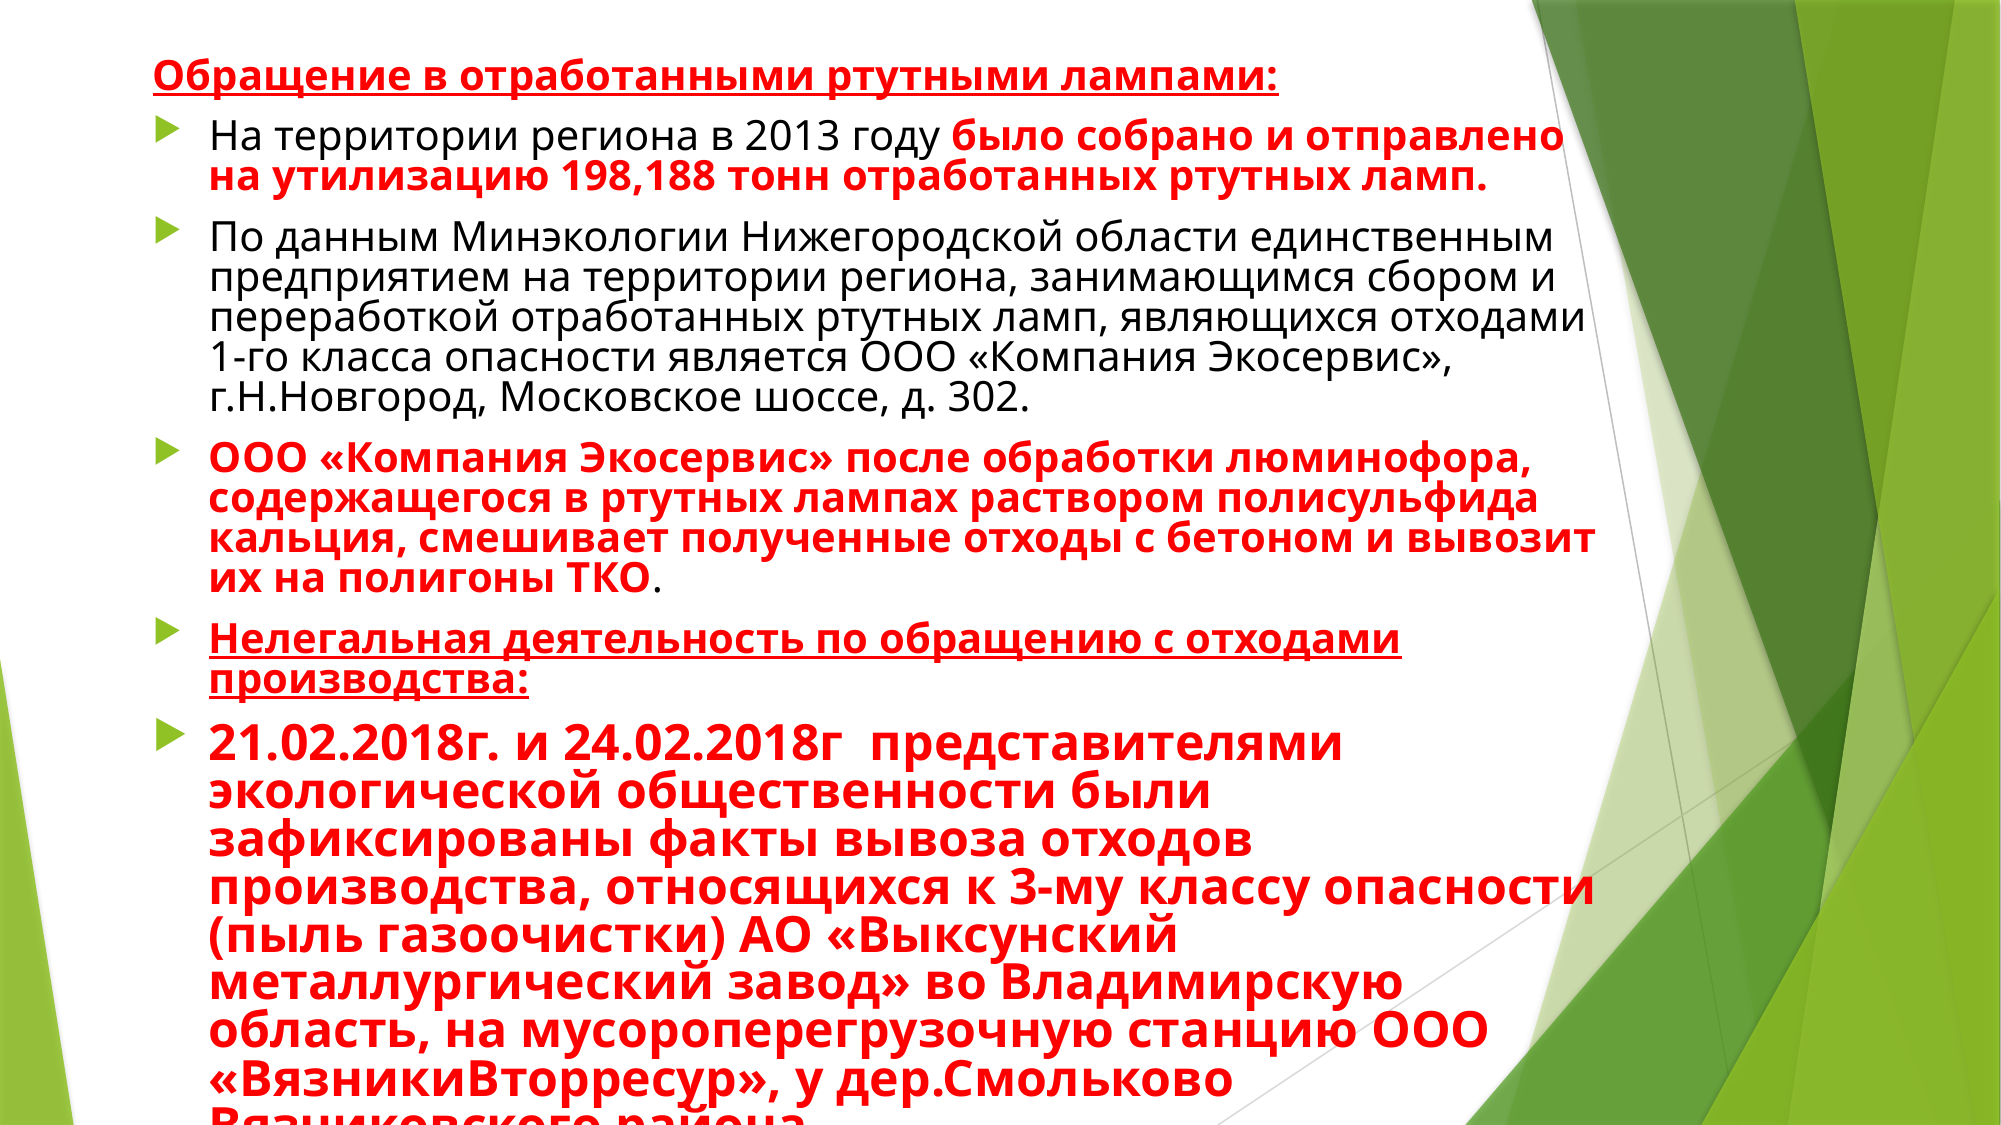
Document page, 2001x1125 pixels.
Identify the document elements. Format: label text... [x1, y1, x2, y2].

list Обращение в отработанными ртутными лампами: На территории региона в 2013 году было собрано и отправлено на утилизацию 198,188 тонн отработанных ртутных ламп. По данным Минэкологии Нижегородской области единственным предприятием на территории региона, занимающимся сбором и переработкой отработанных ртутных ламп, являющихся отходами 1-го класса опасности является ООО «Компания Экосервис», г.Н.Новгород, Московское шоссе, д. 302. ООО «Компания Экосервис» после обработки люминофора, содержащегося в ртутных лампах раствором полисульфида кальция, смешивает полученные отходы с бетоном и вывозит их на полигоны ТКО. Нелегальная деятельность по обращению с отходами производства: 21.02.2018г. и 24.02.2018г представителями экологической общественности были зафиксированы факты вывоза отходов производства, относящихся к 3-му классу опасности (пыль газоочистки) АО «Выксунский металлургический завод» во Владимирскую область, на мусороперегрузочную станцию ООО «ВязникиВторресур», у дер.Смольково Вязниковского района. [137, 50, 1633, 1094]
